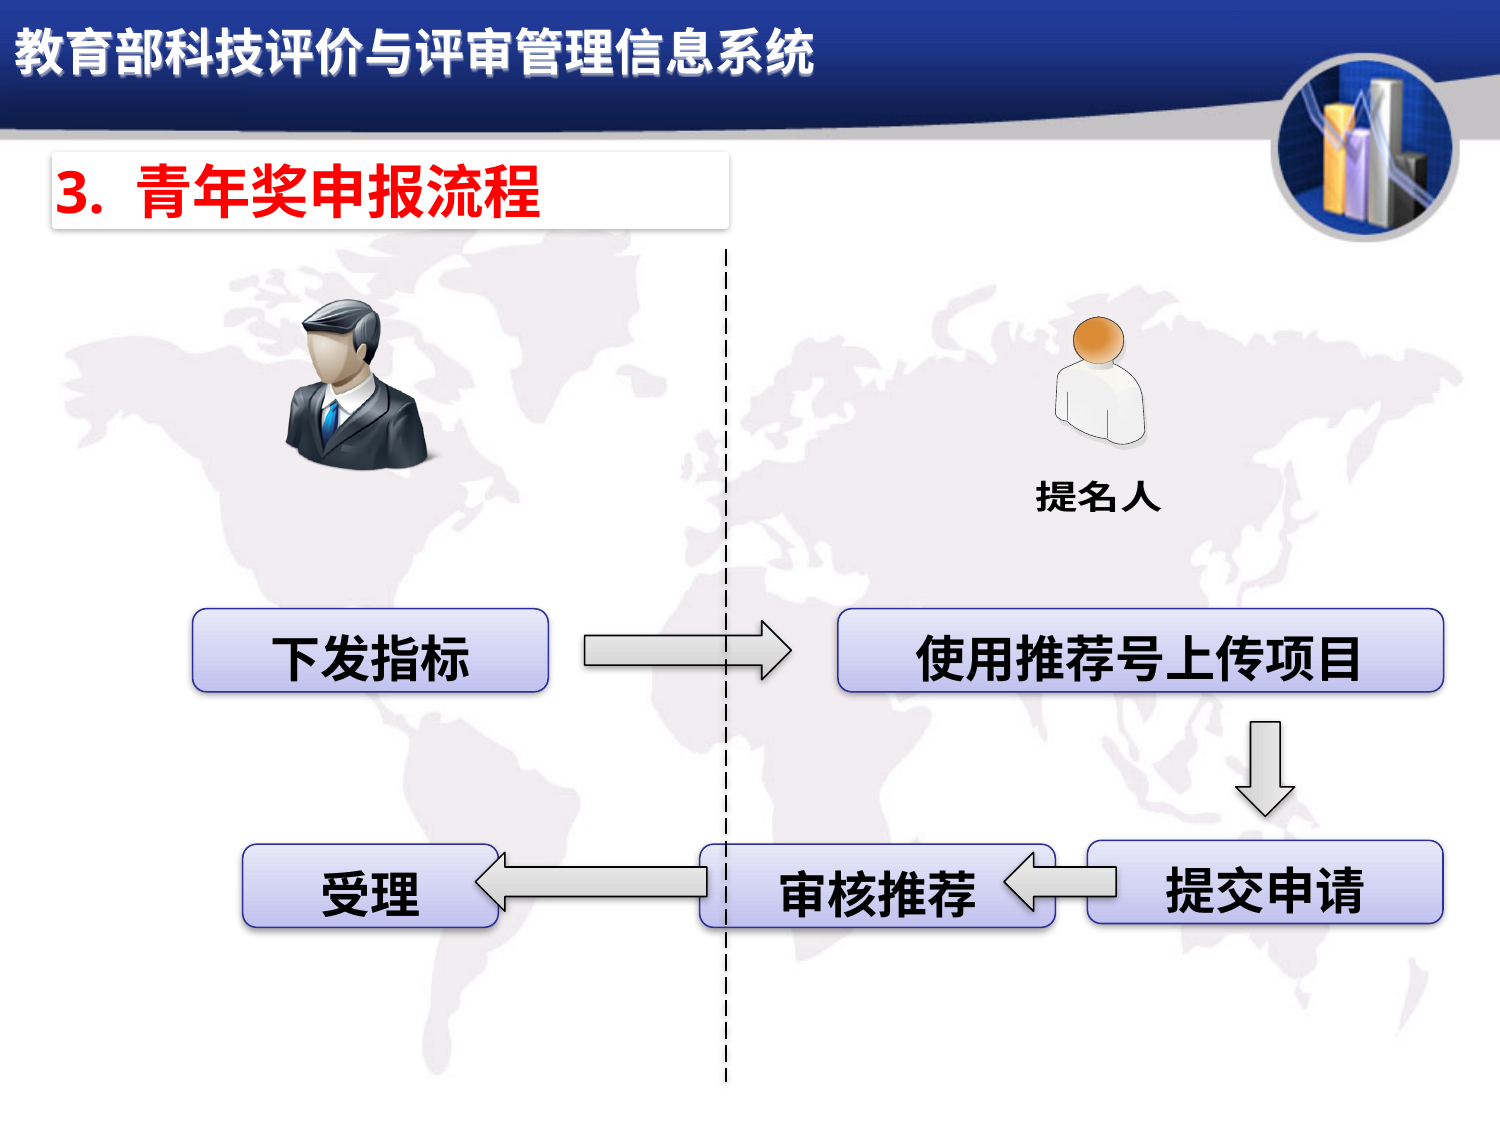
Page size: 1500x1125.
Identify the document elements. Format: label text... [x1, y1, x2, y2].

text_box [583, 634, 720, 666]
text_box [1235, 721, 1296, 817]
text_box 审核推荐 [698, 843, 720, 929]
text_box [731, 620, 792, 681]
text_box 审核推荐 [731, 843, 1057, 929]
picture [0, 0, 1500, 1125]
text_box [247, 296, 461, 520]
text_box 下发指标 [191, 607, 550, 693]
text_box 使用推荐号上传项目 [837, 607, 1445, 693]
text_box 3. 青年奖申报流程 [52, 152, 729, 229]
text_box 提交申请 [1086, 839, 1444, 925]
text_box 受理 [241, 843, 499, 929]
text_box [1003, 851, 1117, 912]
text_box [474, 851, 708, 912]
